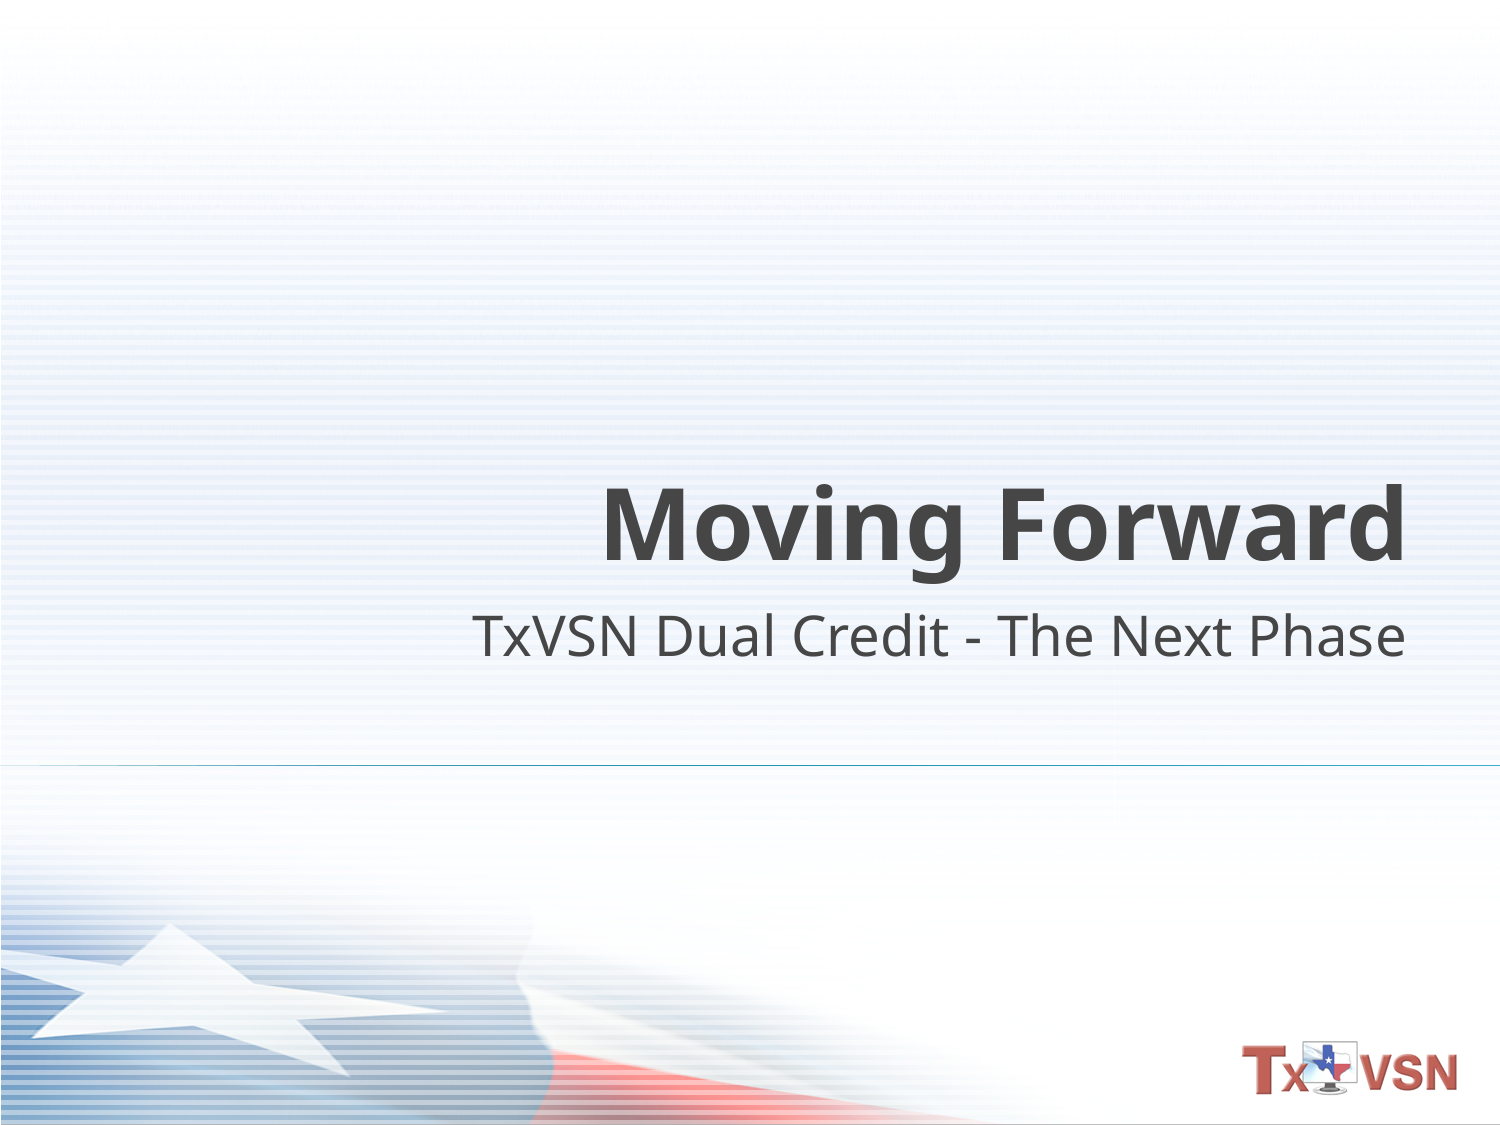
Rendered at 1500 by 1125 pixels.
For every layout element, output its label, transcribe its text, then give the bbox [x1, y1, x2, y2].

title Moving Forward [187, 287, 1425, 588]
subtitle TxVSN Dual Credit - The Next Phase [187, 592, 1425, 790]
picture [0, 0, 1500, 1125]
